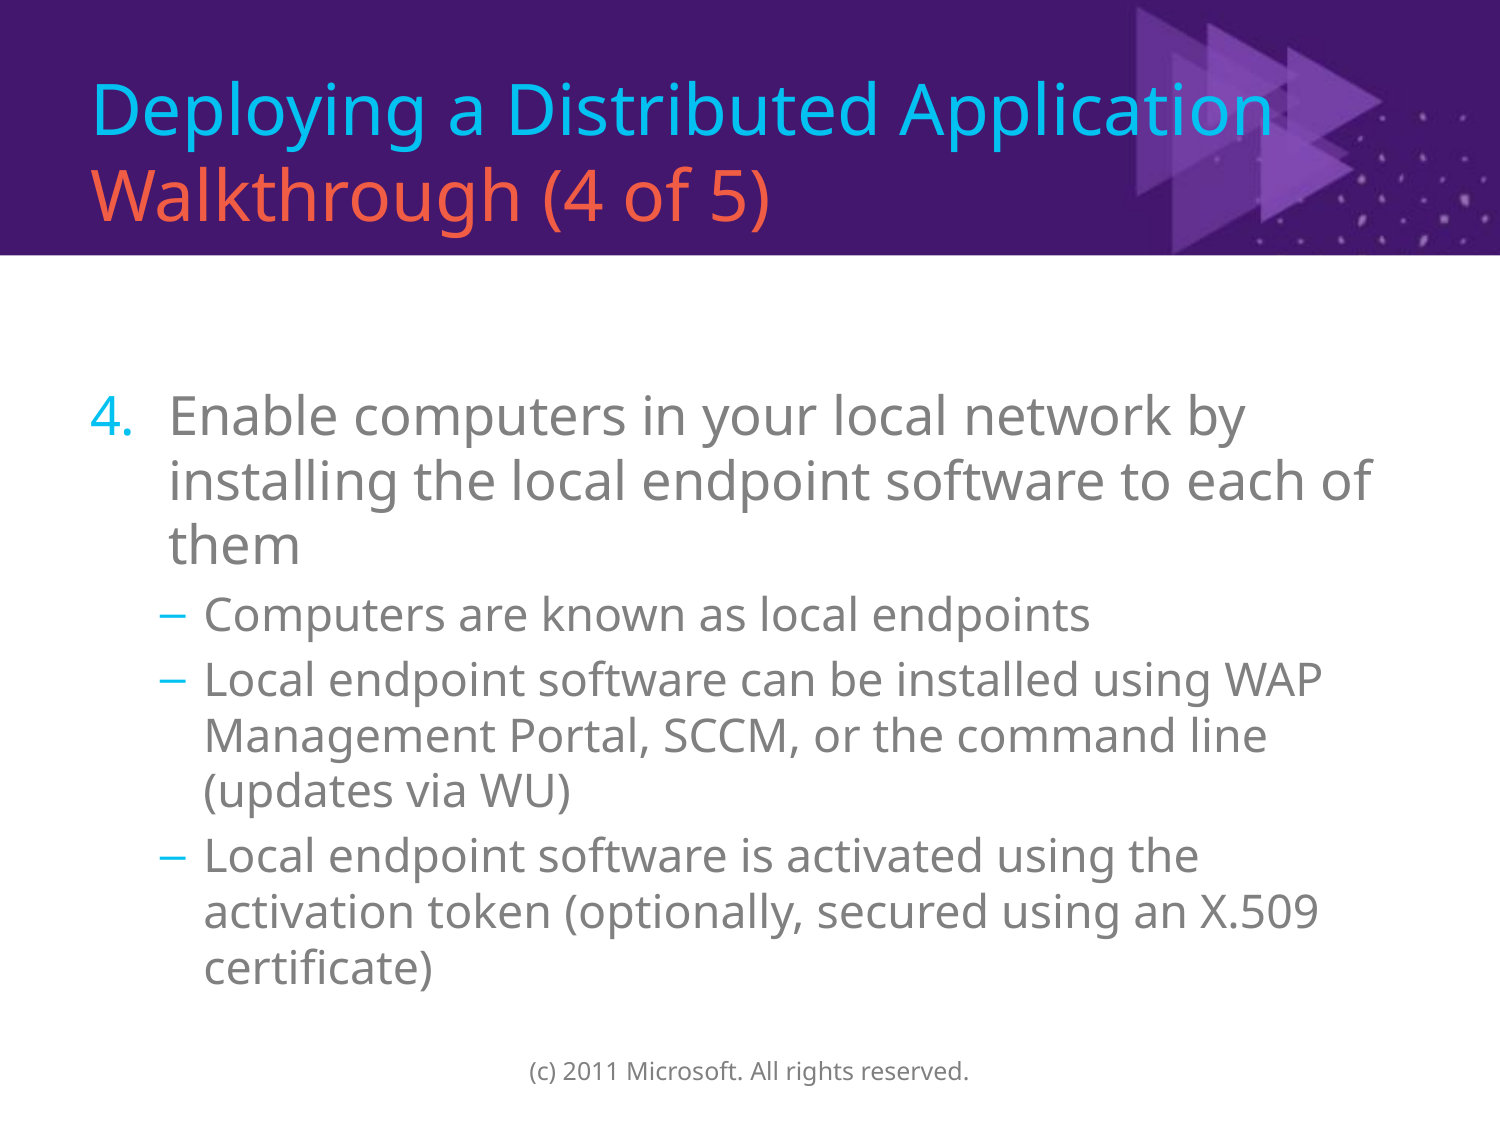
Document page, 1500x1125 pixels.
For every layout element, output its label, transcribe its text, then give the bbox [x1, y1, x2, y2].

picture [0, 0, 1500, 255]
footer (c) 2011 Microsoft. All rights reserved. [512, 1042, 988, 1103]
list Enable computers in your local network by installing the local endpoint software to each of them Computers are known as local endpoints Local endpoint software can be installed using WAP Management Portal, SCCM, or the command line (updates via WU) Local endpoint software is activated using the activation token (optionally, secured using an X.509 certificate) [75, 373, 1425, 1005]
title Deploying a Distributed Application Walkthrough (4 of 5) [75, 56, 1425, 244]
